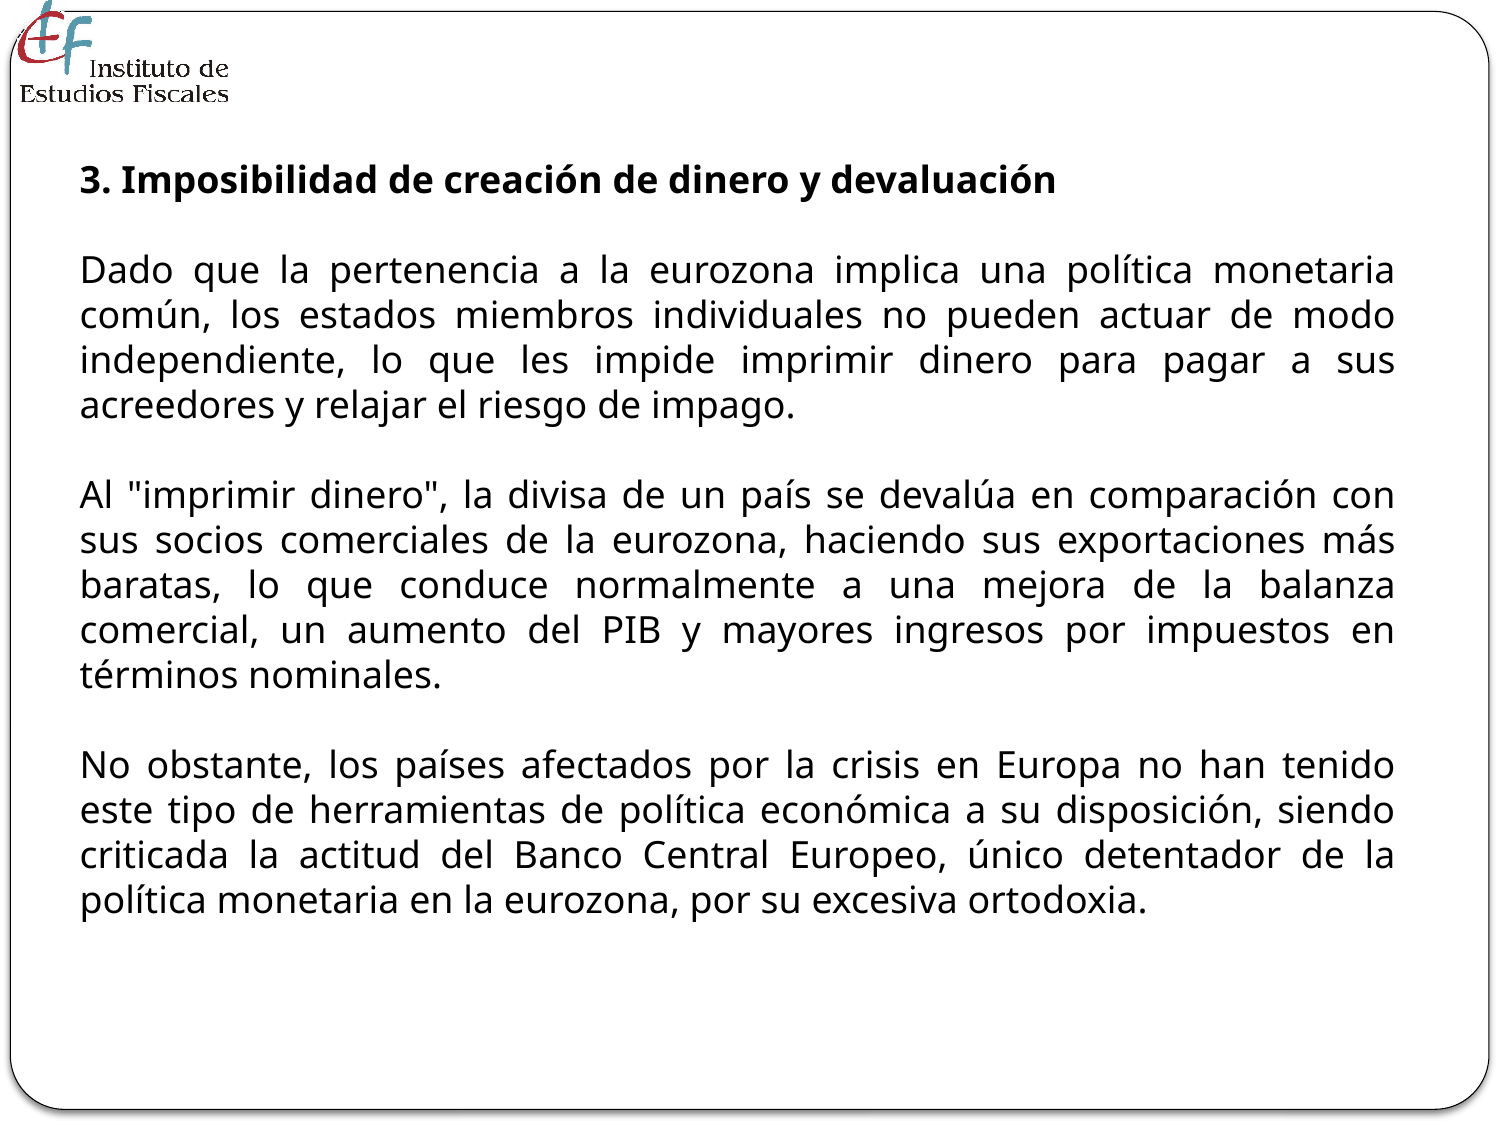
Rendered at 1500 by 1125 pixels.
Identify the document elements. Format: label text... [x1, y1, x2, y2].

text_box 3. Imposibilidad de creación de dinero y devaluación Dado que la pertenencia a la eurozona implica una política monetaria común, los estados miembros individuales no pueden actuar de modo independiente, lo que les impide imprimir dinero para pagar a sus acreedores y relajar el riesgo de impago. Al "imprimir dinero", la divisa de un país se devalúa en comparación con sus socios comerciales de la eurozona, haciendo sus exportaciones más baratas, lo que conduce normalmente a una mejora de la balanza comercial, un aumento del PIB y mayores ingresos por impuestos en términos nominales. No obstante, los países afectados por la crisis en Europa no han tenido este tipo de herramientas de política económica a su disposición, siendo criticada la actitud del Banco Central Europeo, único detentador de la política monetaria en la eurozona, por su excesiva ortodoxia. [64, 148, 1412, 974]
picture [17, 0, 228, 102]
